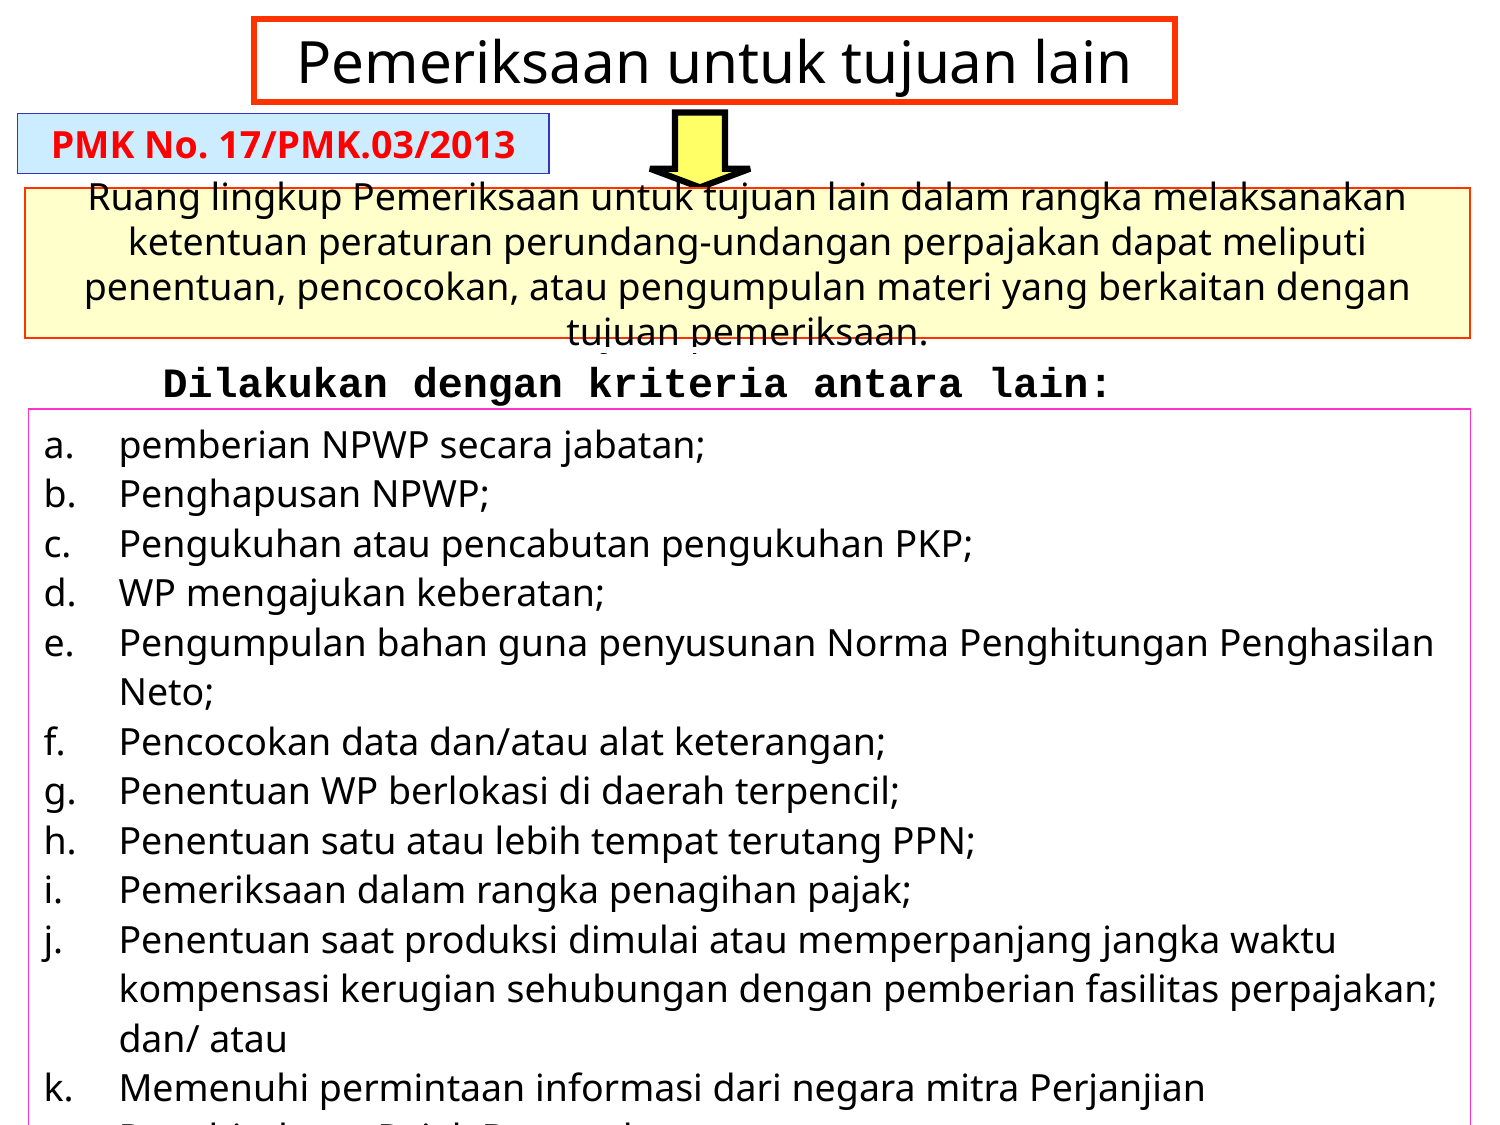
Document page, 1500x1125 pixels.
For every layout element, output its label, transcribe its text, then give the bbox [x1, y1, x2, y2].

text_box PMK No. 17/PMK.03/2013 [17, 113, 550, 174]
text_box [650, 112, 751, 187]
text_box pemberian NPWP secara jabatan; Penghapusan NPWP; Pengukuhan atau pencabutan pengukuhan PKP; WP mengajukan keberatan; Pengumpulan bahan guna penyusunan Norma Penghitungan Penghasilan Neto; Pencocokan data dan/atau alat keterangan; Penentuan WP berlokasi di daerah terpencil; Penentuan satu atau lebih tempat terutang PPN; Pemeriksaan dalam rangka penagihan pajak; Penentuan saat produksi dimulai atau memperpanjang jangka waktu kompensasi kerugian sehubungan dengan pemberian fasilitas perpajakan; dan/ atau Memenuhi permintaan informasi dari negara mitra Perjanjian Penghindaran Pajak Berganda. [28, 408, 1471, 1125]
text_box Dilakukan dengan kriteria antara lain: [147, 349, 1373, 408]
title Pemeriksaan untuk tujuan lain [253, 18, 1176, 103]
text_box Ruang lingkup Pemeriksaan untuk tujuan lain dalam rangka melaksanakan ketentuan peraturan perundang-undangan perpajakan dapat meliputi penentuan, pencocokan, atau pengumpulan materi yang berkaitan dengan tujuan pemeriksaan. [24, 187, 1471, 338]
